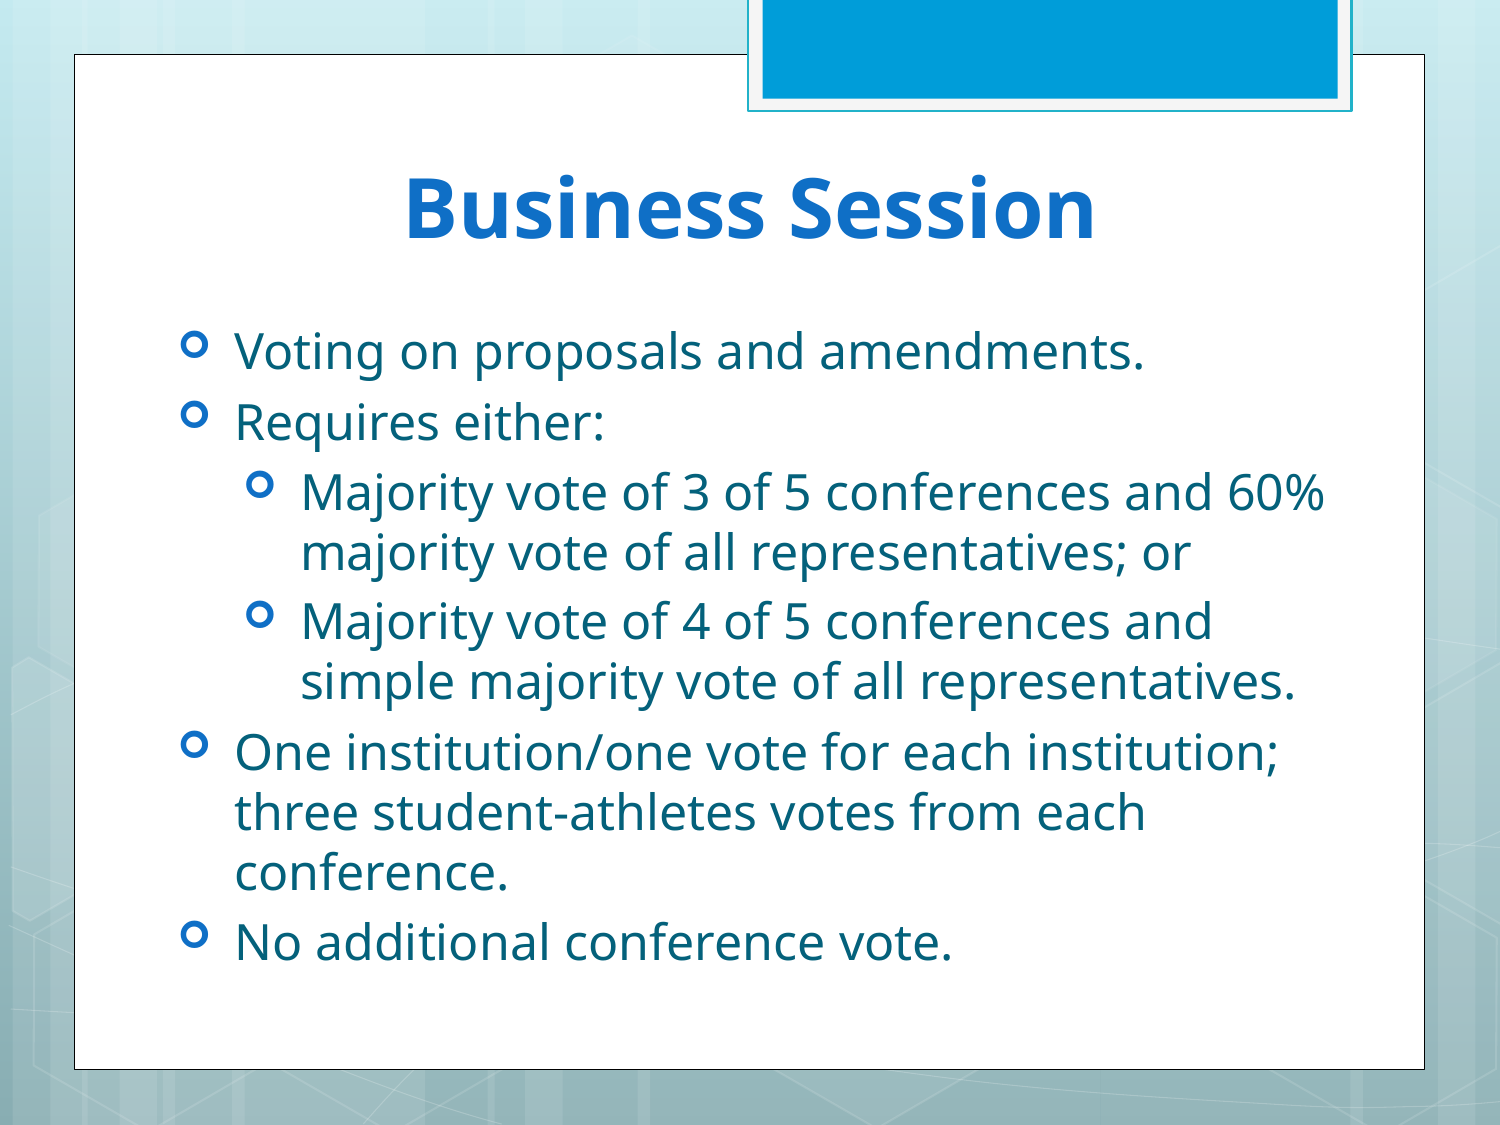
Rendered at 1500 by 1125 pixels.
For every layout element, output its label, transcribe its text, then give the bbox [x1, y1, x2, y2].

title Business Session [150, 125, 1352, 263]
list Voting on proposals and amendments. Requires either: Majority vote of 3 of 5 conferences and 60% majority vote of all representatives; or Majority vote of 4 of 5 conferences and simple majority vote of all representatives. One institution/one vote for each institution; three student-athletes votes from each conference. No additional conference vote. [162, 312, 1350, 1038]
